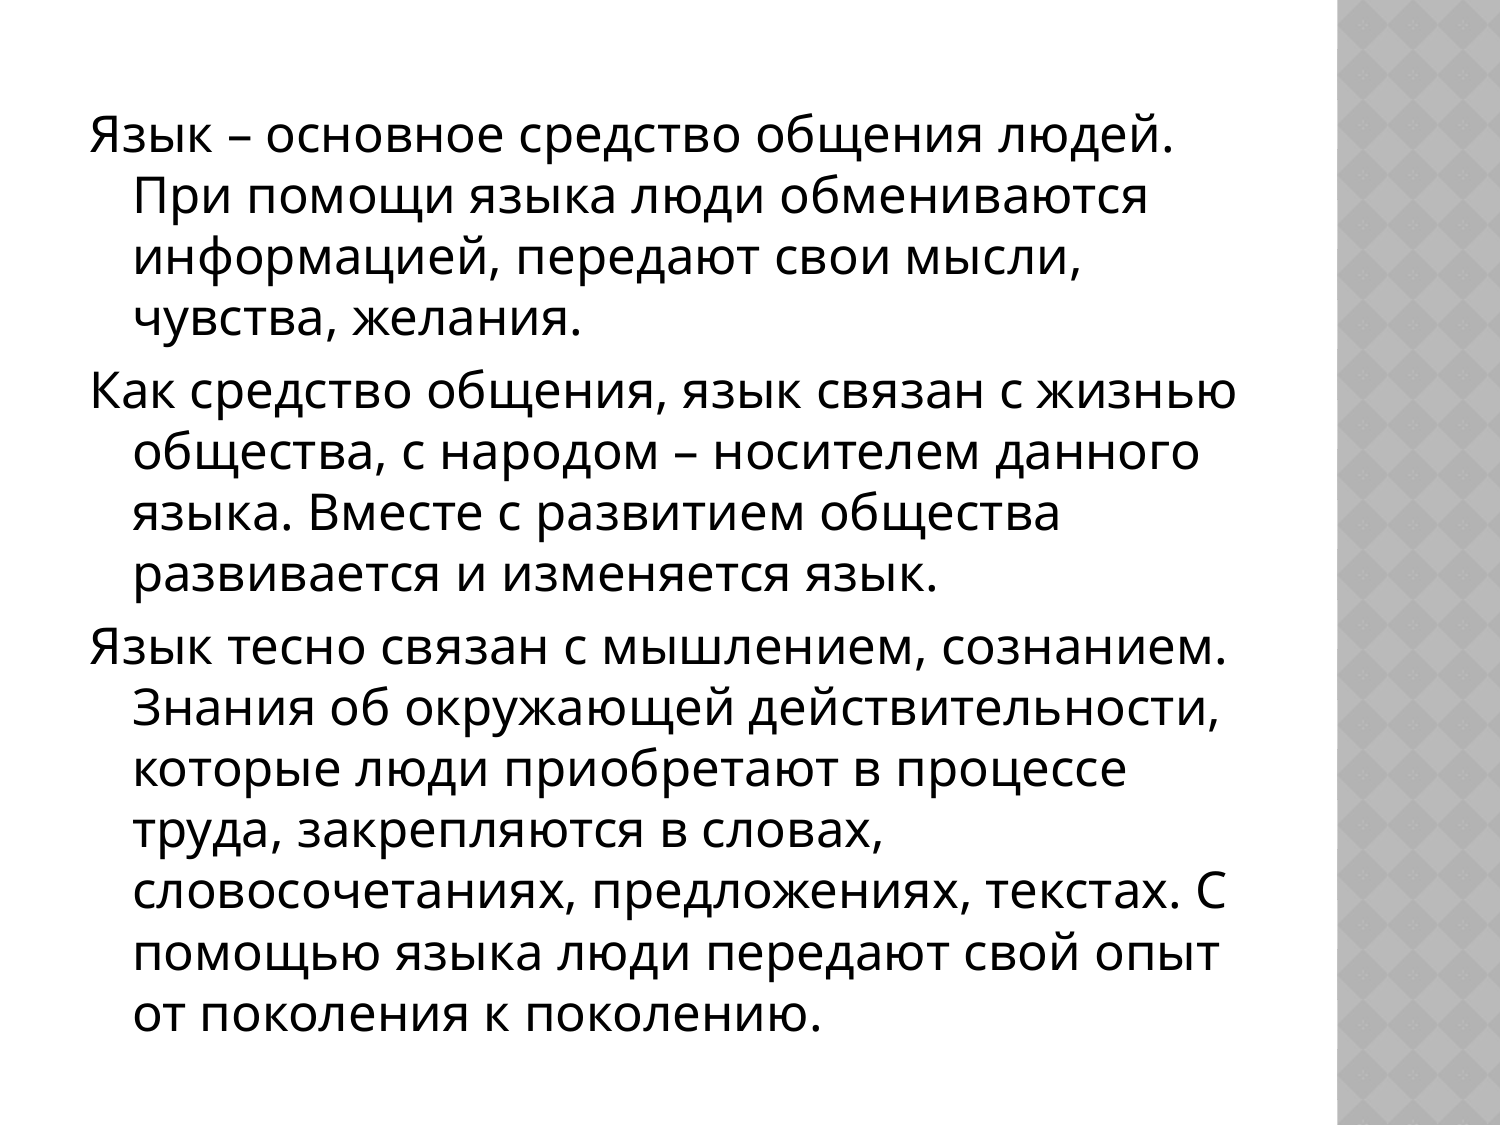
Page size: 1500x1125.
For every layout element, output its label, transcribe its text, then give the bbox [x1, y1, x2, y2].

list Язык – основное средство общения людей. При помощи языка люди обмениваются информацией, передают свои мысли, чувства, желания. Как средство общения, язык связан с жизнью общества, с народом – носителем данного языка. Вместе с развитием общества развивается и изменяется язык. Язык тесно связан с мышлением, сознанием. Знания об окружающей действительности, которые люди приобретают в процессе труда, закрепляются в словах, словосочетаниях, предложениях, текстах. С помощью языка люди передают свой опыт от поколения к поколению. [75, 93, 1263, 1059]
